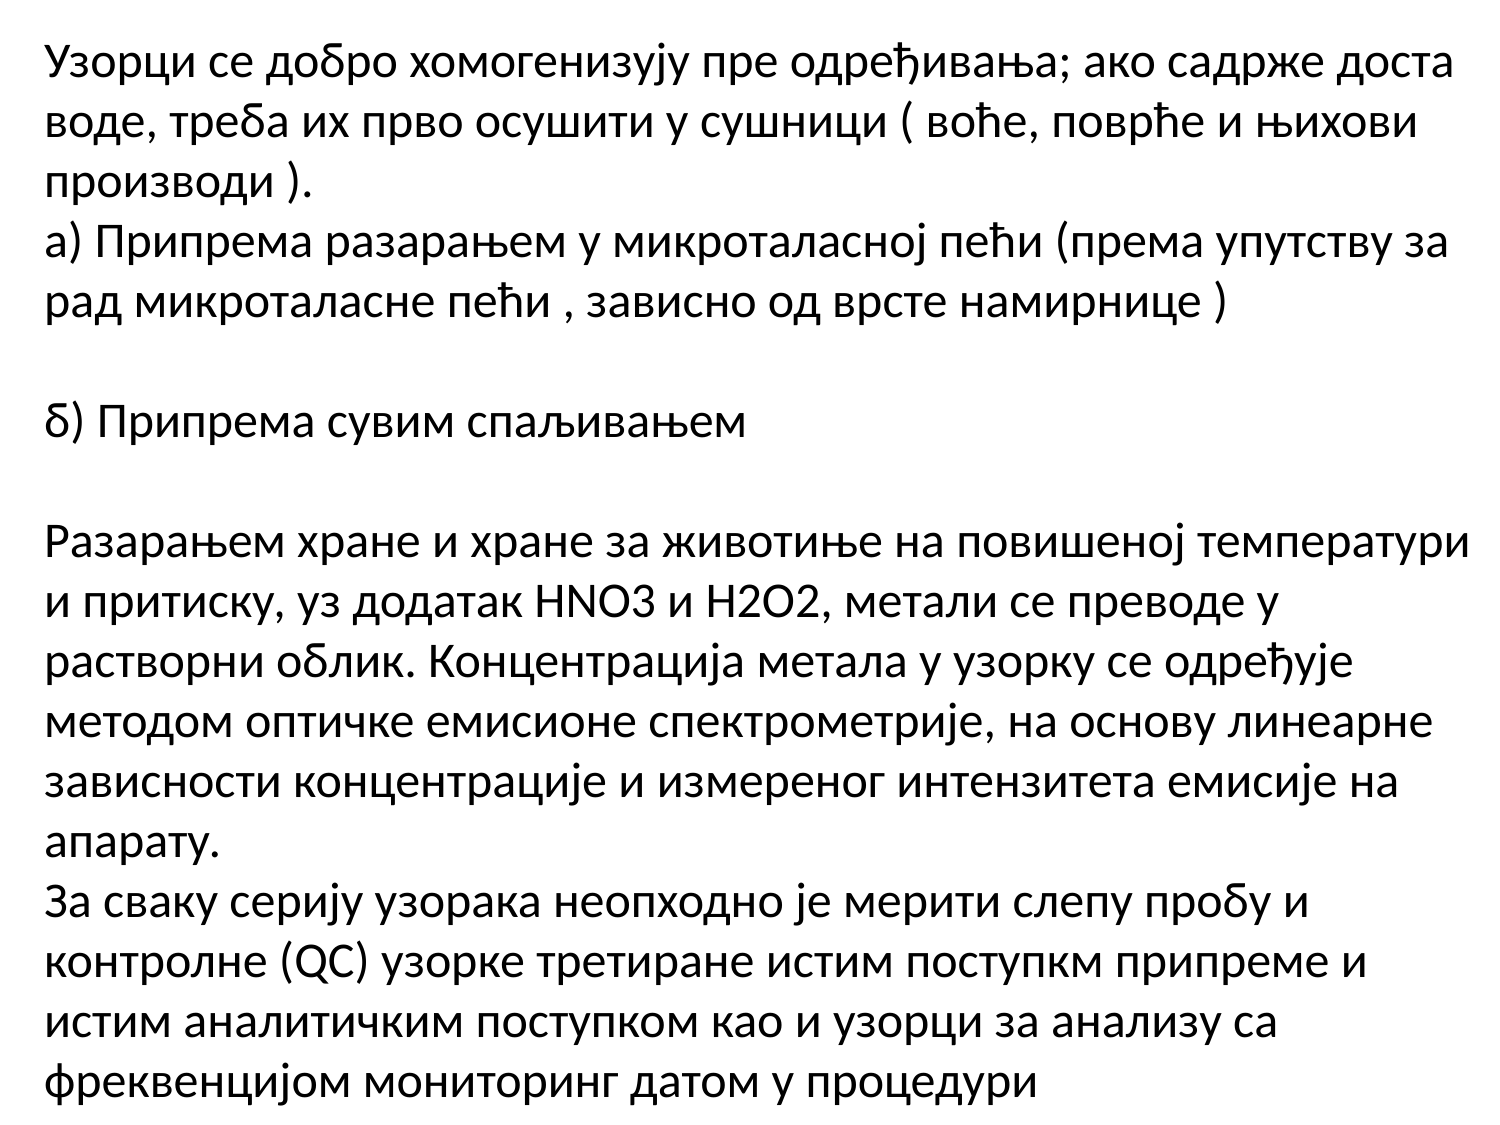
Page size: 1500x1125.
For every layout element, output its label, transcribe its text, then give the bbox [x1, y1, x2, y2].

text_box Узорци се добро хомогенизују пре одређивања; ако садрже доста воде, треба их прво осушити у сушници ( воће, поврће и њихови производи ). а) Припрема разарањем у микроталасној пећи (према упутству за рад микроталасне пећи , зависно од врсте намирнице ) б) Припрема сувим спаљивањем Разарањем хране и хране за животиње на повишеној температури и притиску, уз додатак HNO3 и Н2О2, метали се преводе у растворни облик. Концентрација метала у узорку се одређује методом оптичке емисионе спектрометрије, на основу линеарне зависности концентрације и измереног интензитета емисије на апарату. За сваку серију узорака неопходно је мерити слепу пробу и контролне (QC) узорке третиране истим поступкм припреме и истим аналитичким поступком као и узорци за анализу са фреквенцијом мониторинг датом у процедури [29, 19, 1500, 1115]
